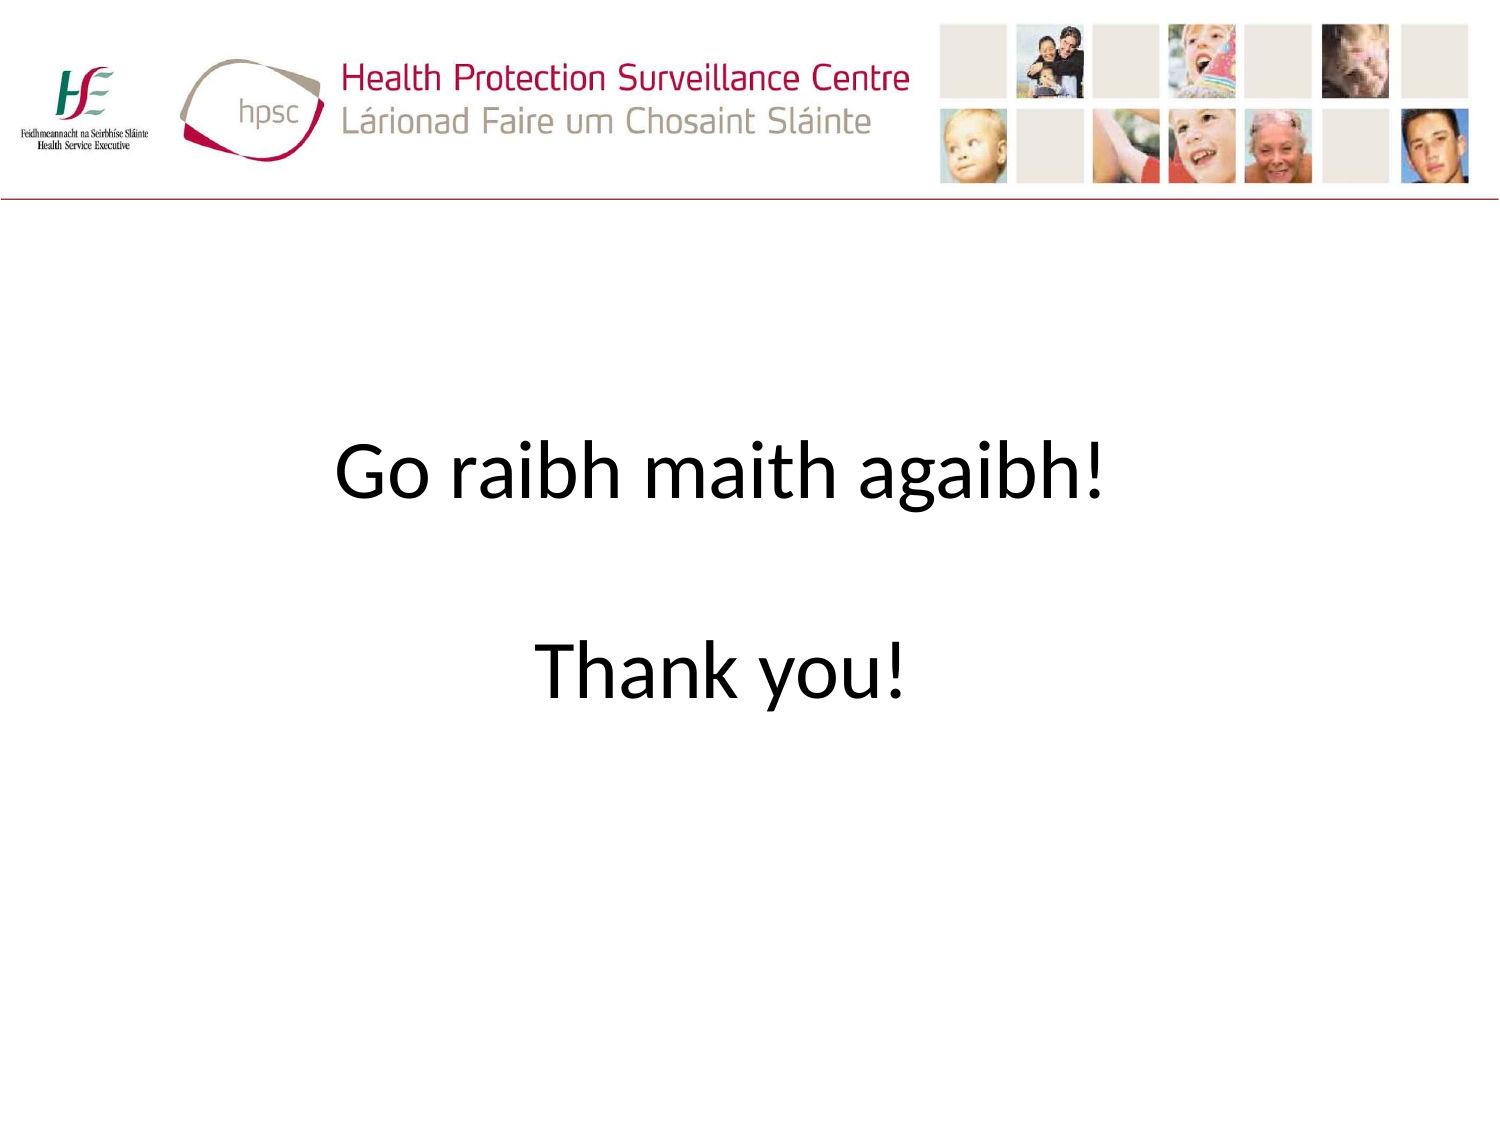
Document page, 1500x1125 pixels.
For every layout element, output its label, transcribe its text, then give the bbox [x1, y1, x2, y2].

picture [0, 0, 1500, 201]
text_box Go raibh maith agaibh! Thank you! [113, 444, 1331, 686]
